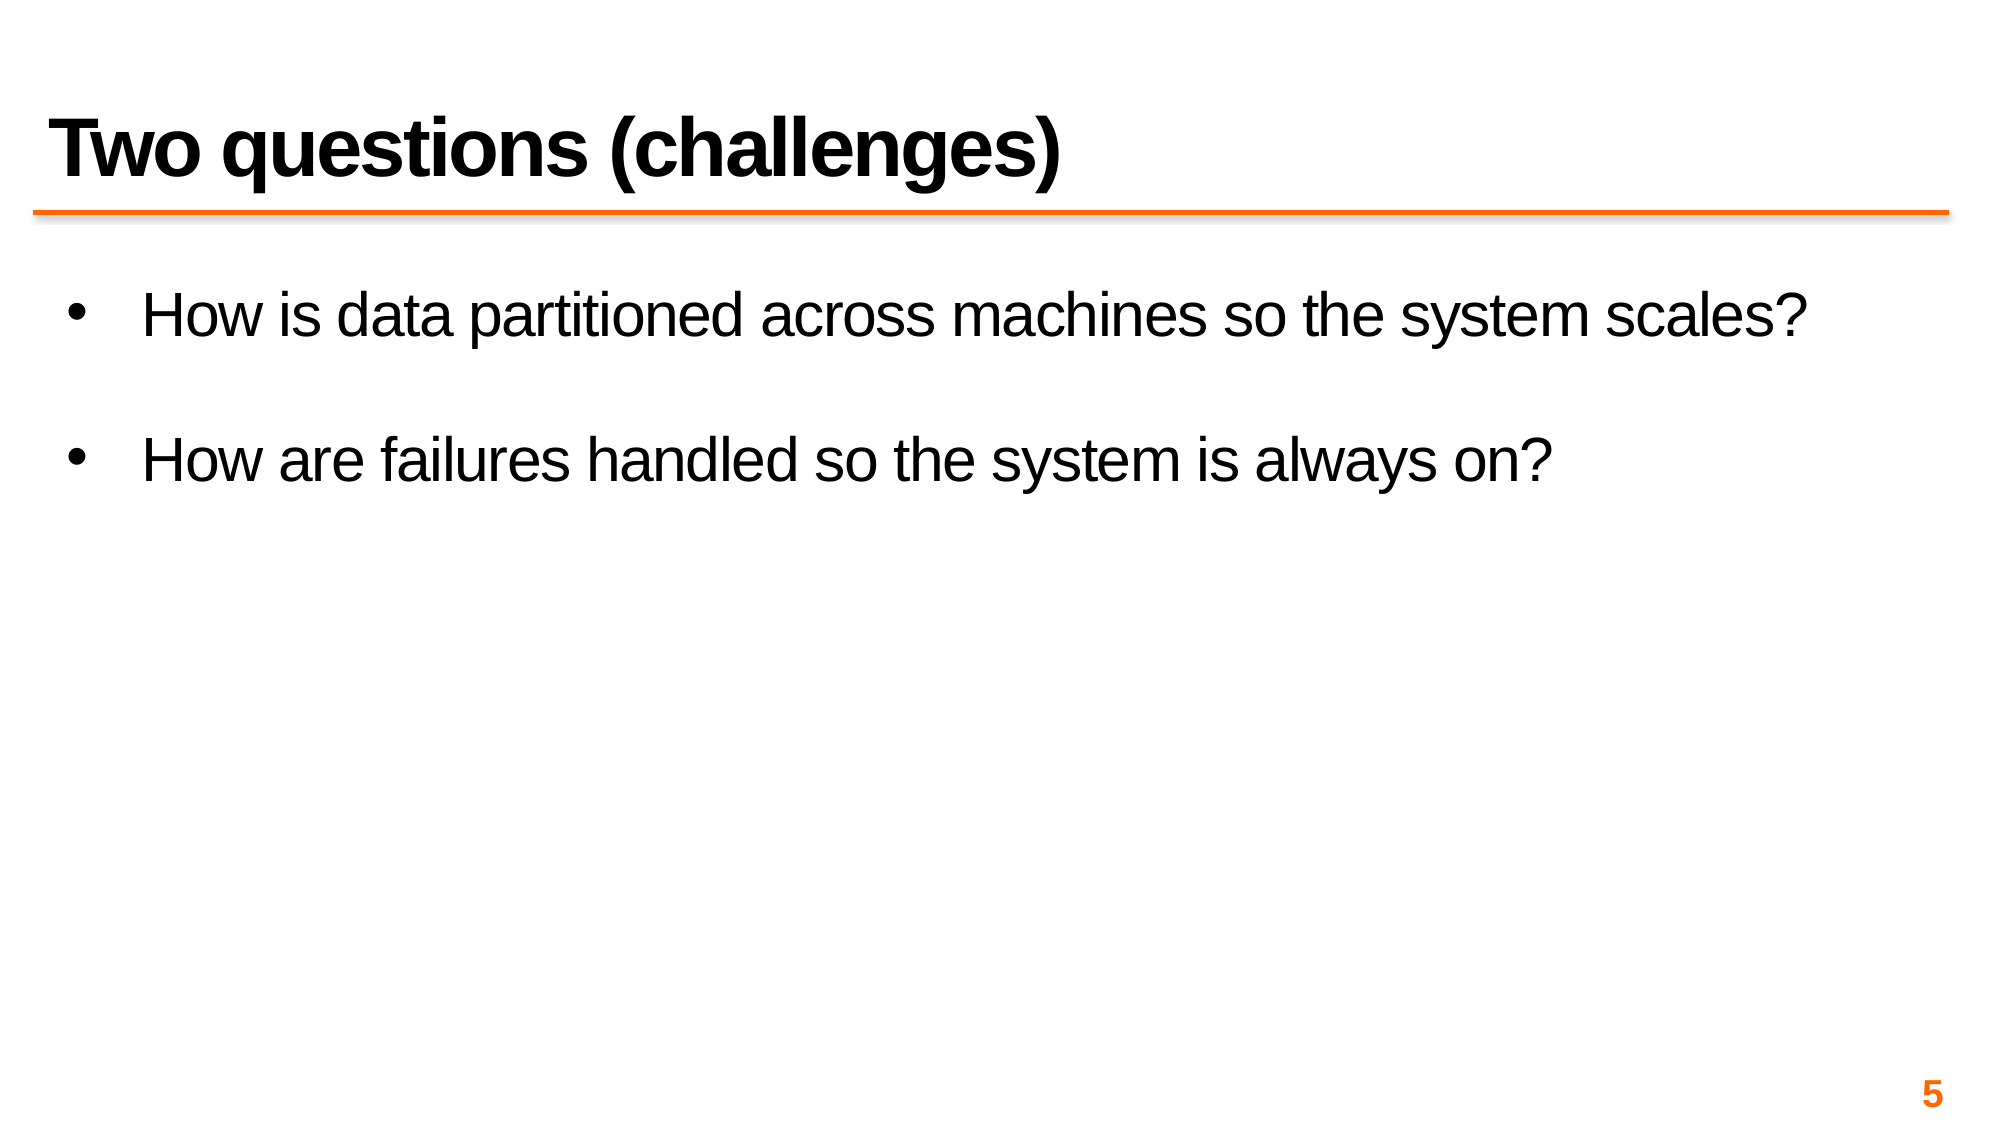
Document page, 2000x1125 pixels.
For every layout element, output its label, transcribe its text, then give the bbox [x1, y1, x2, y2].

list How is data partitioned across machines so the system scales? How are failures handled so the system is always on? [60, 282, 1950, 1076]
slide_number 5 [1482, 1074, 1950, 1110]
title Two questions (challenges) [33, 24, 1950, 201]
